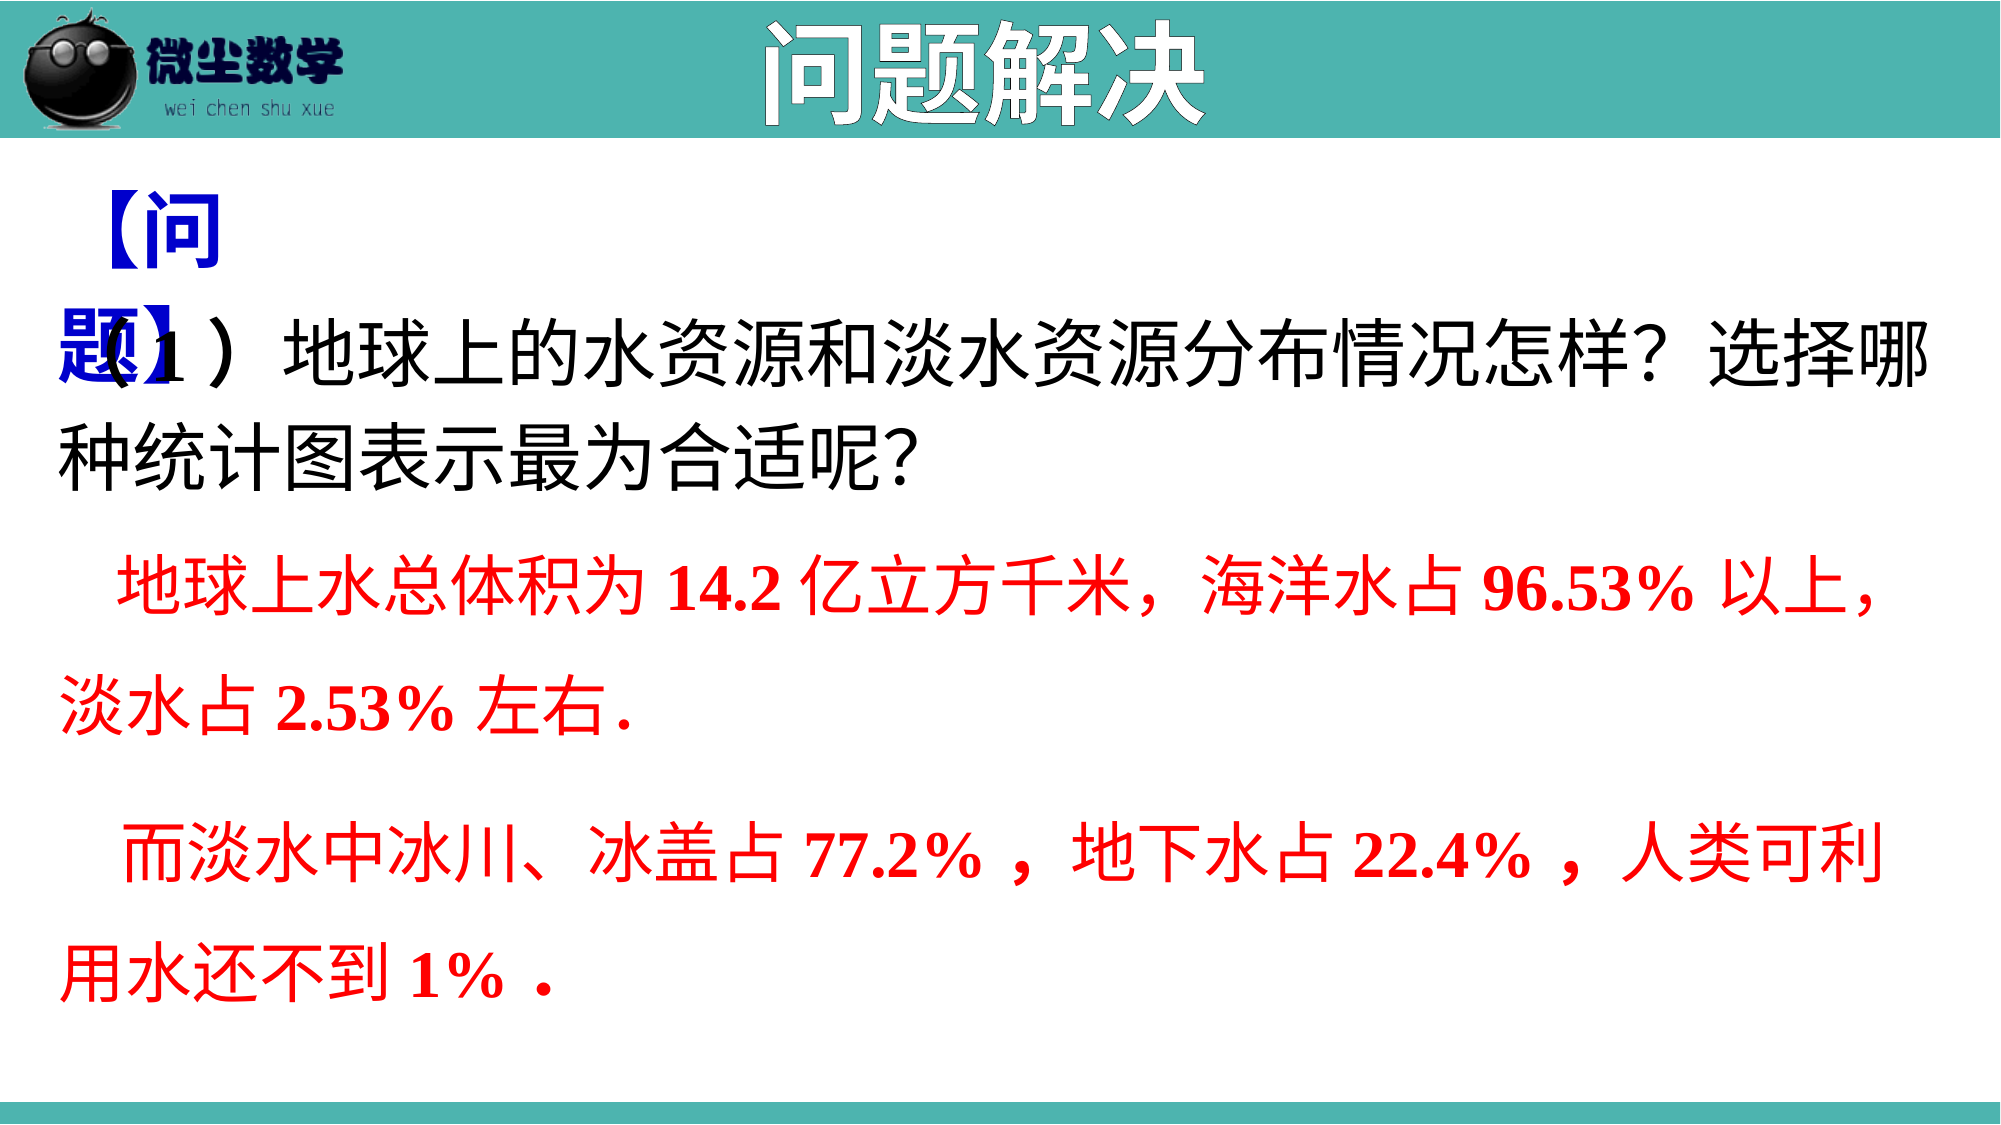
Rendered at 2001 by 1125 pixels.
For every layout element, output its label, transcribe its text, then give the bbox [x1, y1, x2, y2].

text_box 【问题】 [43, 156, 374, 286]
text_box 问题解决 [742, 0, 1223, 146]
text_box 地球上水总体积为14.2亿立方千米，海洋水占96.53%以上，淡水占2.53%左右． 而淡水中冰川、冰盖占77.2%，地下水占22.4%，人类可利用水还不到1%． [44, 508, 1957, 1018]
text_box （1）地球上的水资源和淡水资源分布情况怎样？选择哪种统计图表示最为合适呢？ [43, 286, 1957, 508]
picture [0, 1, 2001, 1124]
